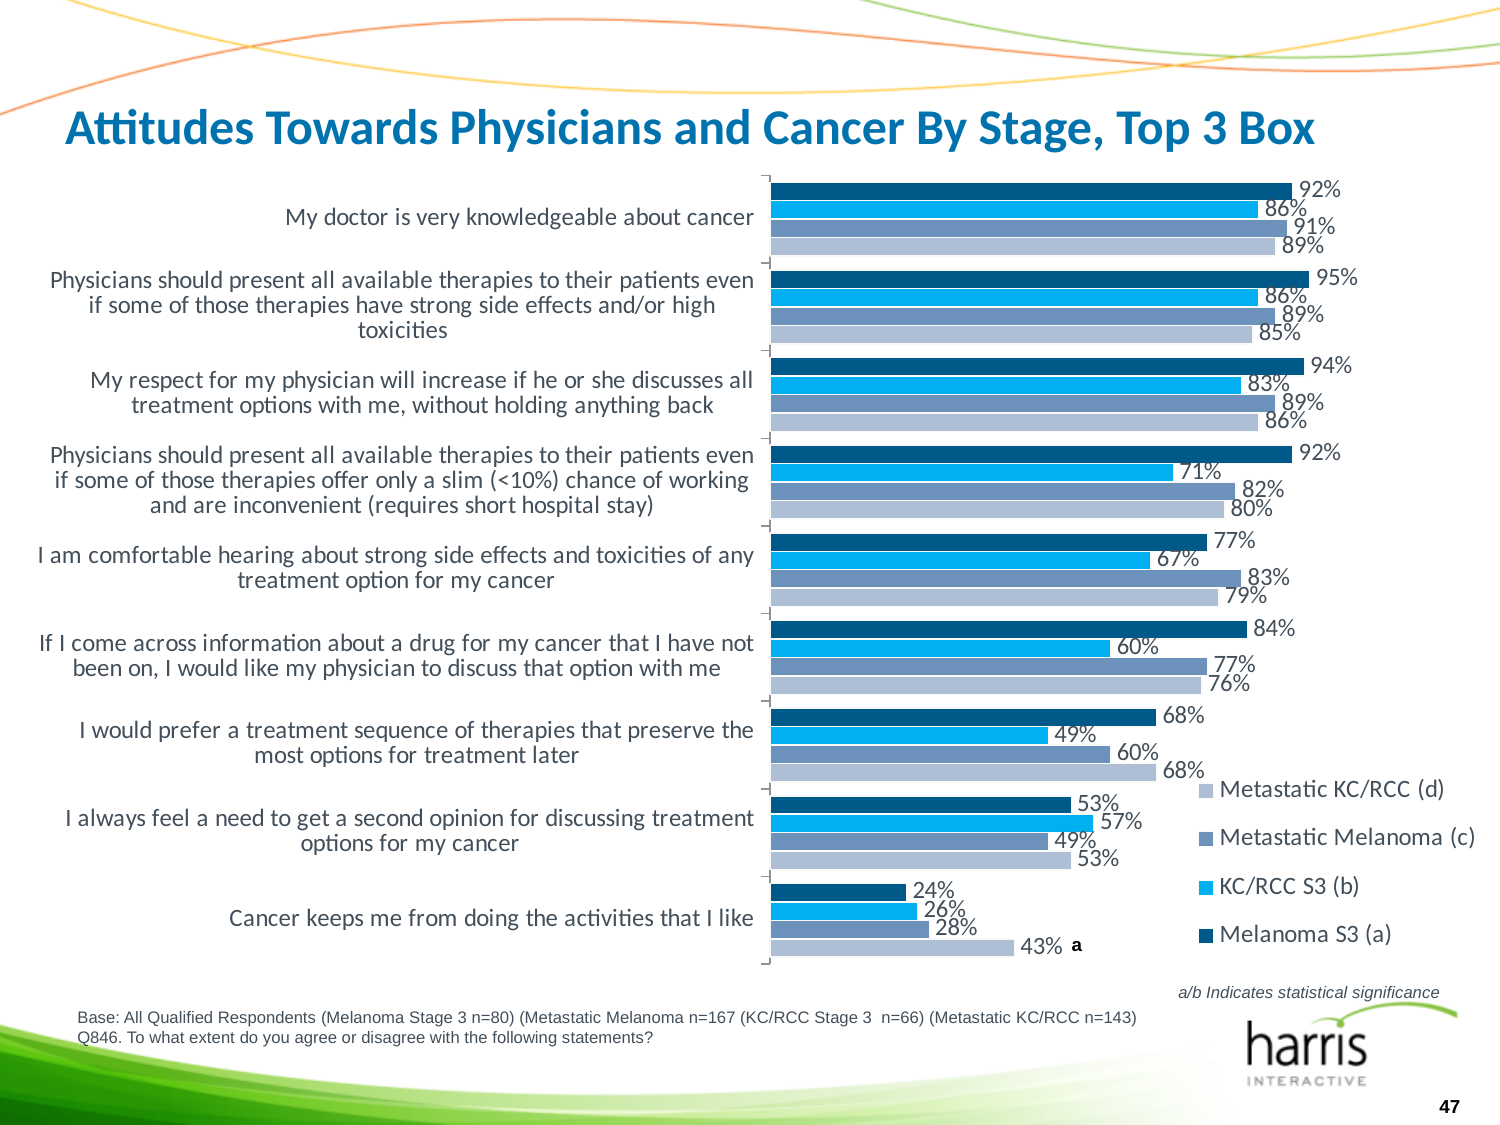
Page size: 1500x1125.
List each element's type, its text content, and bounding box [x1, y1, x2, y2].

picture [0, 0, 1500, 1125]
text_box Base: All Qualified Respondents (Melanoma Stage 3 n=80) (Metastatic Melanoma n=167 (KC/RCC Stage 3 n=66) (Metastatic KC/RCC n=143) Q846. To what extent do you agree or disagree with the following statements? [62, 999, 1288, 1055]
title Attitudes Towards Physicians and Cancer By Stage, Top 3 Box [49, 87, 1451, 160]
chart [37, 162, 1500, 976]
text_box a/b Indicates statistical significance [1163, 983, 1456, 1010]
slide_number 47 [1399, 1086, 1500, 1125]
